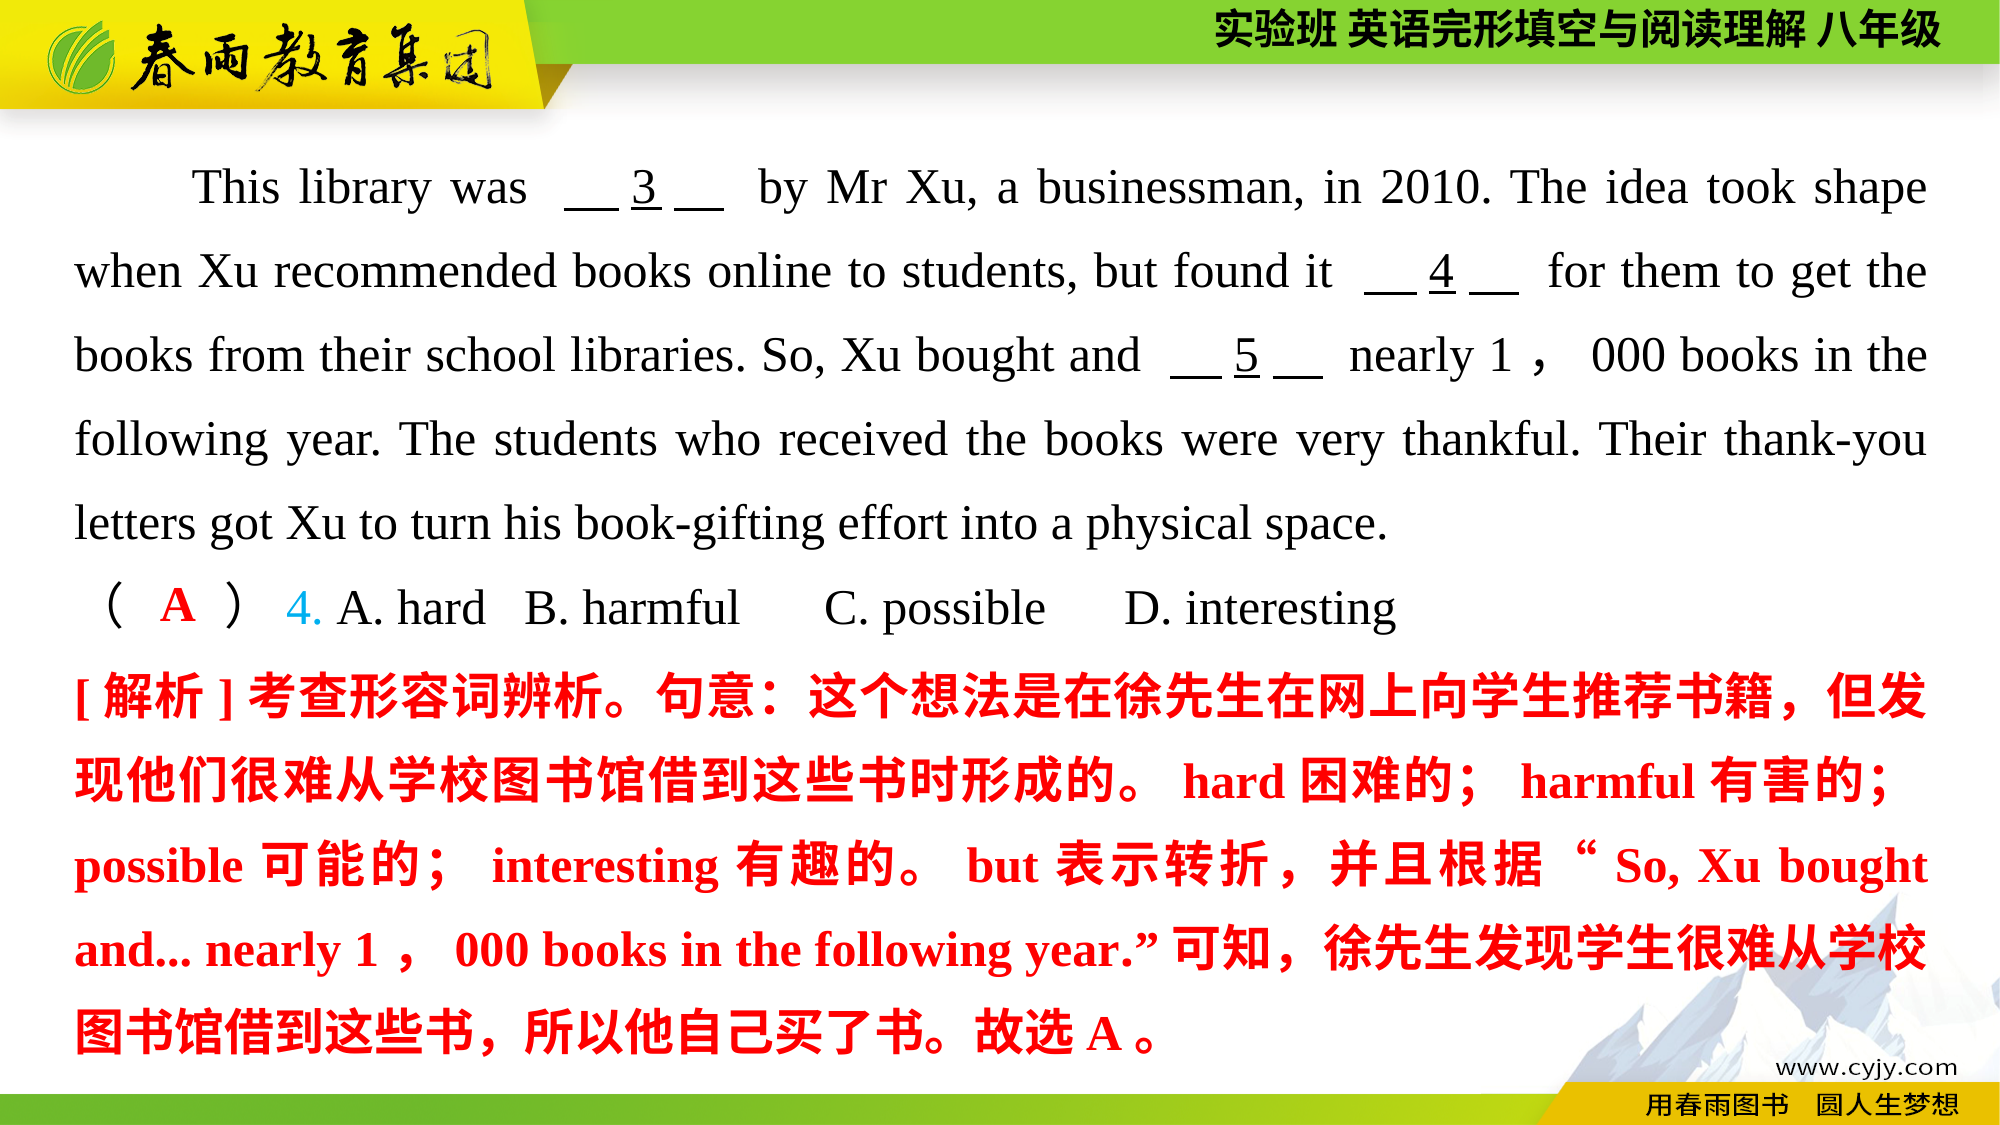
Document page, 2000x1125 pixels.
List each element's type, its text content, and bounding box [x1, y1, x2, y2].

text_box （ ）4. A. hard B. harmful C. possible D. interesting [211, 543, 1944, 633]
text_box （ ）4. A. hard B. harmful C. possible D. interesting [59, 543, 145, 633]
text_box [解析]考查形容词辨析。句意：这个想法是在徐先生在网上向学生推荐书籍，但发现他们很难从学校图书馆借到这些书时形成的。hard困难的；harmful有害的；possible可能的；interesting有趣的。but表示转折，并且根据“So, Xu bought and... nearly 1，000 books in the following year.”可知，徐先生发现学生很难从学校图书馆借到这些书，所以他自己买了书。故选A。 [59, 633, 1944, 1068]
picture [0, 0, 2000, 1125]
text_box A [145, 540, 211, 633]
list This library was 3 by Mr Xu, a businessman, in 2010. The idea took shape when Xu recommended books online to students, but found it 4 for them to get the books from their school libraries. So, Xu bought and 5 nearly 1，000 books in the following year. The students who received the books were very thankful. Their thank-you letters got Xu to turn his book-gifting effort into a physical space. [59, 122, 1944, 543]
